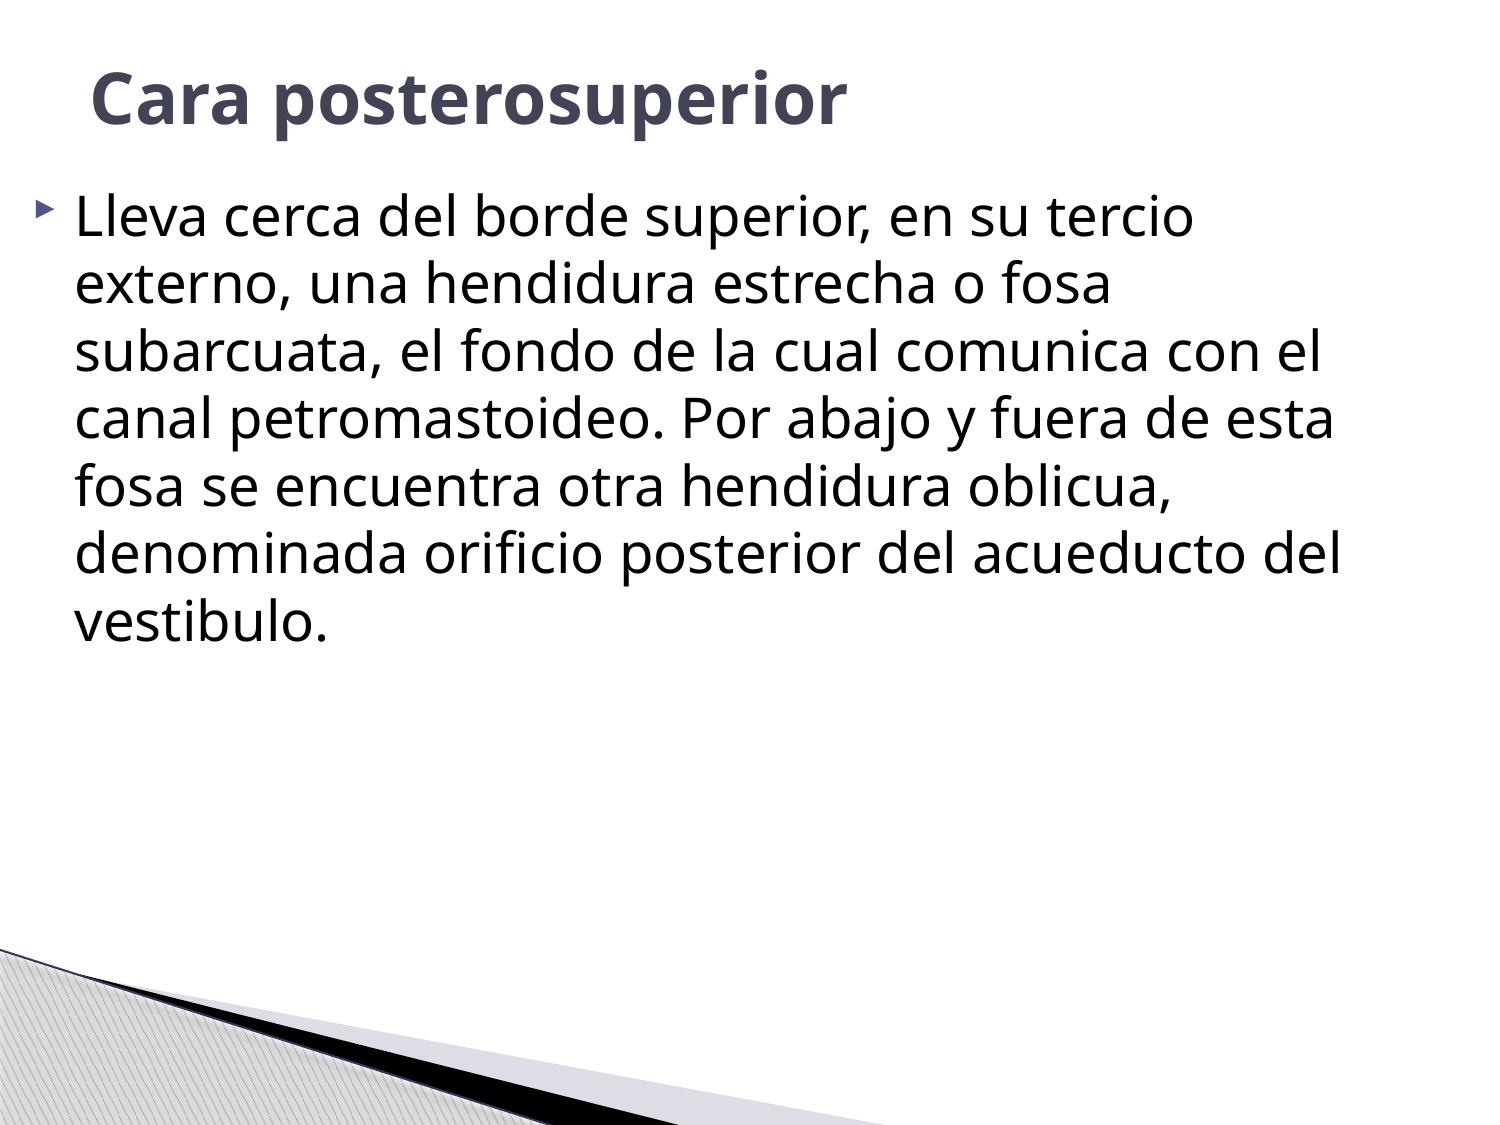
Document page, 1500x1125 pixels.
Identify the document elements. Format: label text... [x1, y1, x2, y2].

list Lleva cerca del borde superior, en su tercio externo, una hendidura estrecha o fosa subarcuata, el fondo de la cual comunica con el canal petromastoideo. Por abajo y fuera de esta fosa se encuentra otra hendidura oblicua, denominada orificio posterior del acueducto del vestibulo. [0, 172, 1425, 986]
title Cara posterosuperior [75, 45, 1425, 233]
